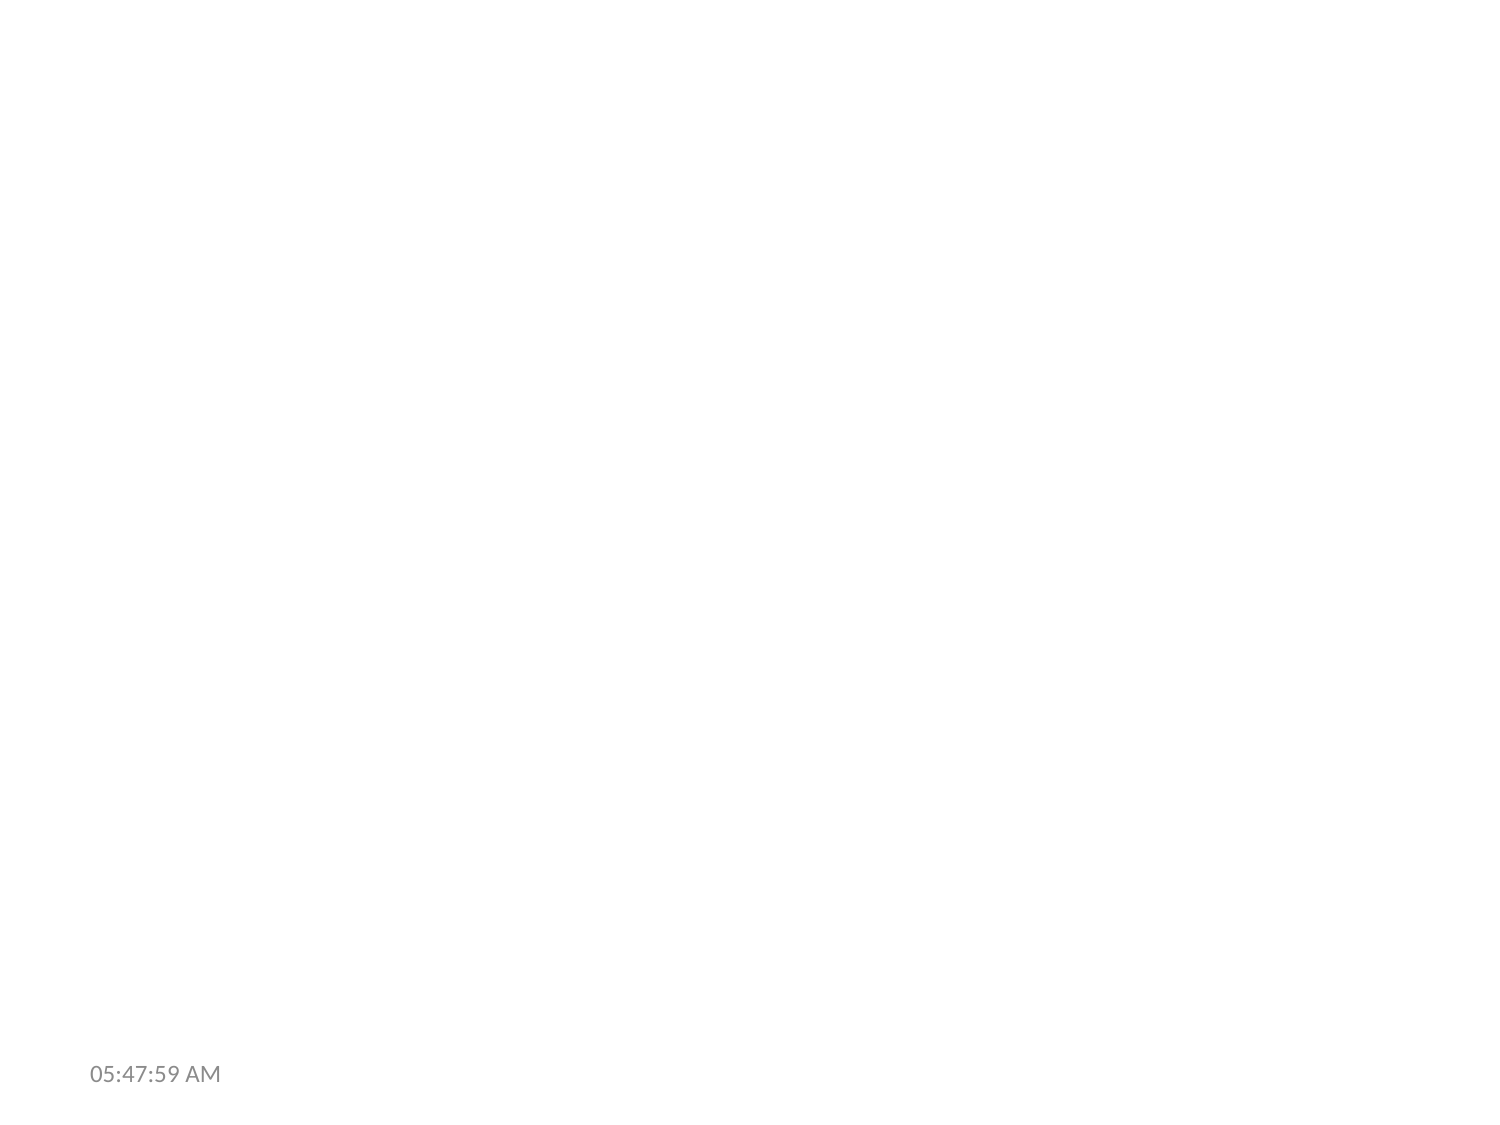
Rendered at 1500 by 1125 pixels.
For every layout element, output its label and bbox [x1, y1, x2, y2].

slide_number [75, 1042, 425, 1103]
